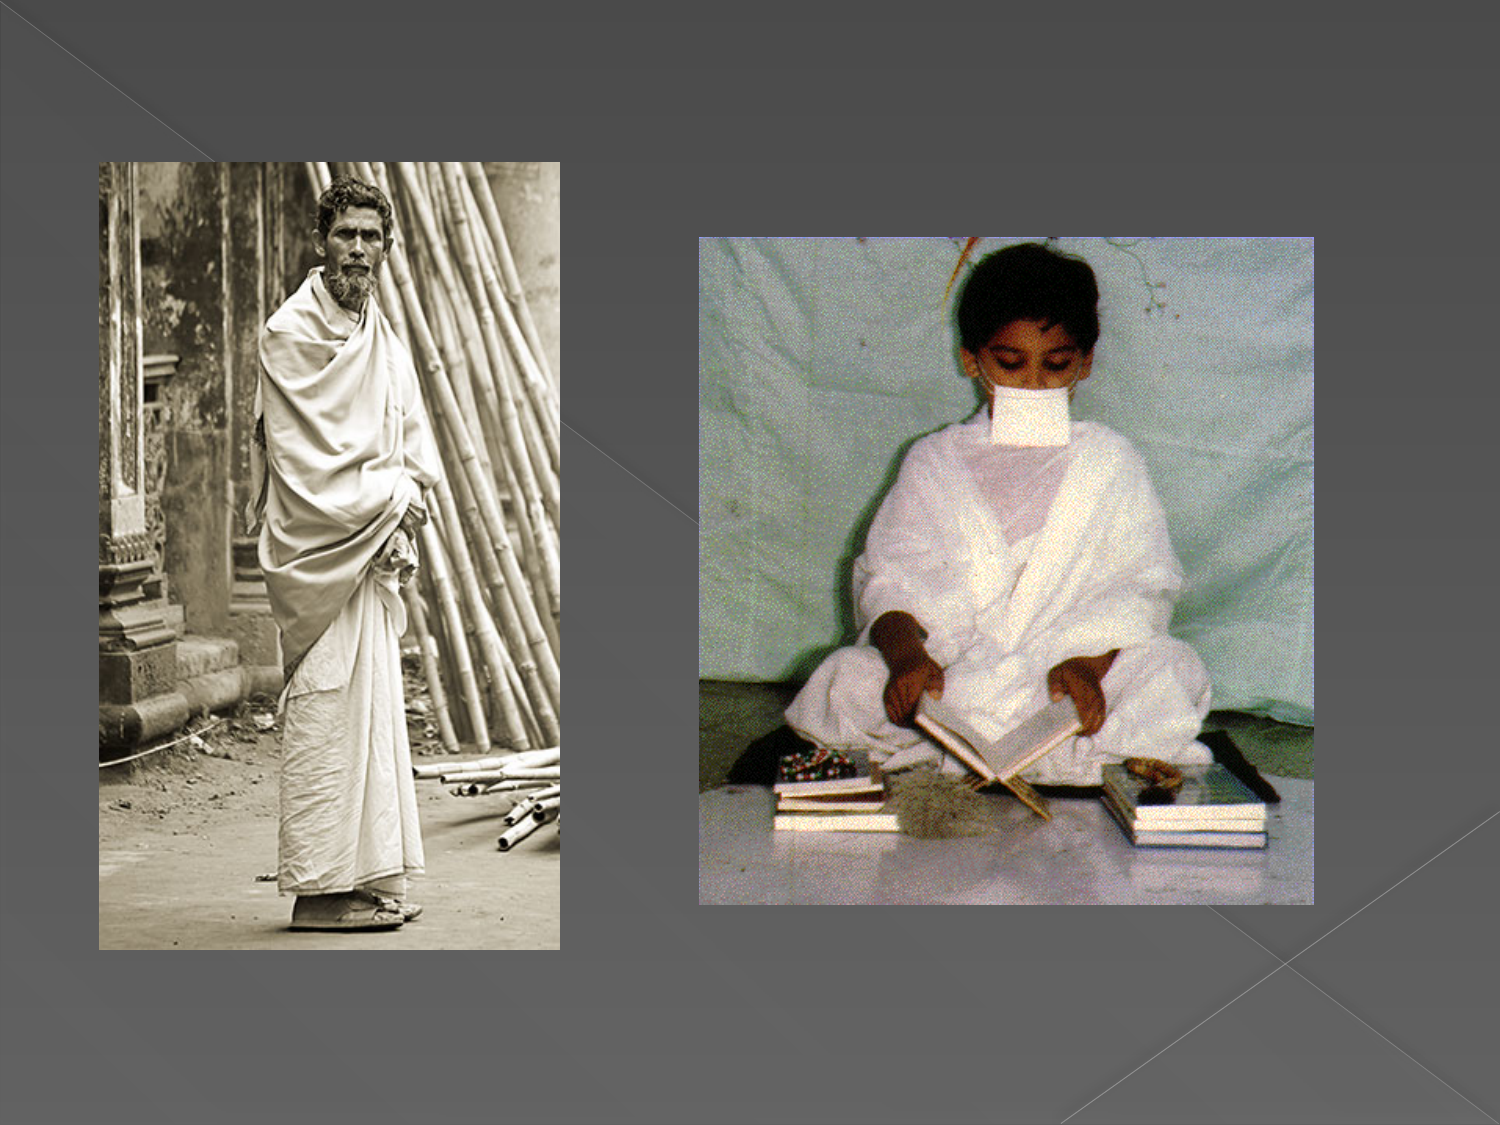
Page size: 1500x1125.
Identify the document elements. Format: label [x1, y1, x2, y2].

picture [699, 237, 1315, 905]
picture [99, 162, 560, 951]
